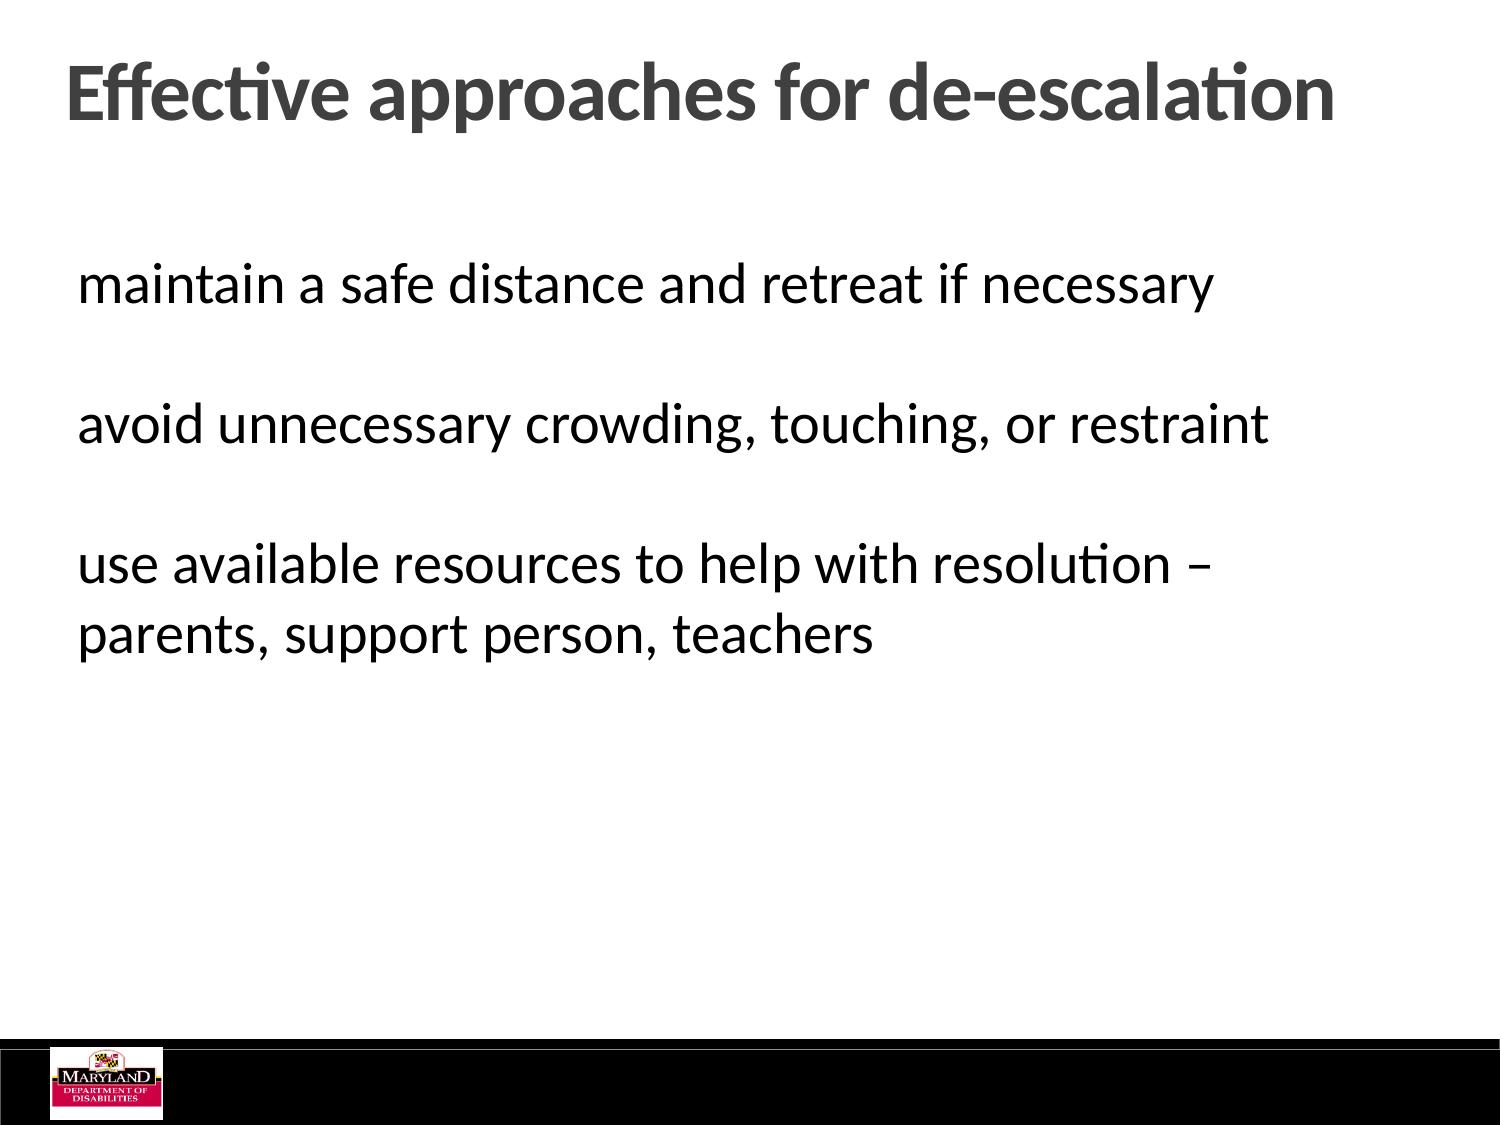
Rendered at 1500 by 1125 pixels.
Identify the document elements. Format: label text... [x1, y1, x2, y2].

text_box maintain a safe distance and retreat if necessary avoid unnecessary crowding, touching, or restraint use available resources to help with resolution – parents, support person, teachers [62, 237, 1375, 1092]
picture [50, 1047, 163, 1120]
title Effective approaches for de-escalation [50, 50, 1400, 1005]
